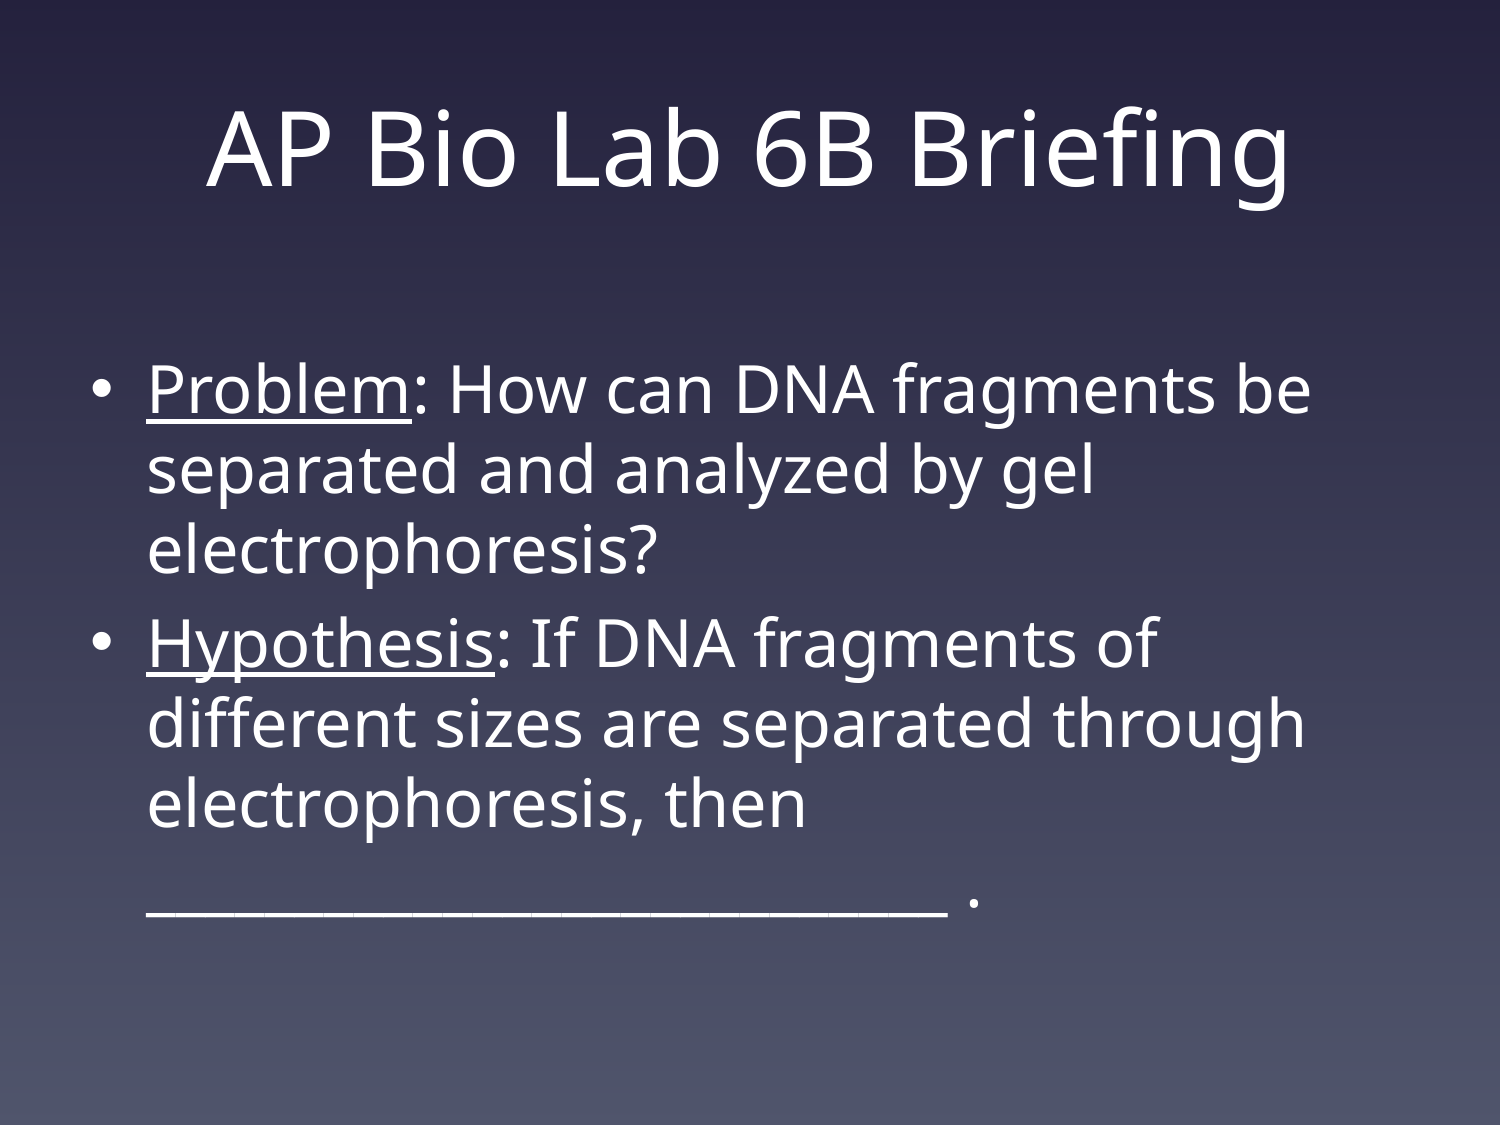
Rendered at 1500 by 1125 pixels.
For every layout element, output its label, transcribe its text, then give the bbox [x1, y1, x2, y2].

list Problem: How can DNA fragments be separated and analyzed by gel electrophoresis? Hypothesis: If DNA fragments of different sizes are separated through electrophoresis, then ___________________________ . [75, 262, 1425, 1005]
title AP Bio Lab 6B Briefing [75, 75, 1425, 262]
